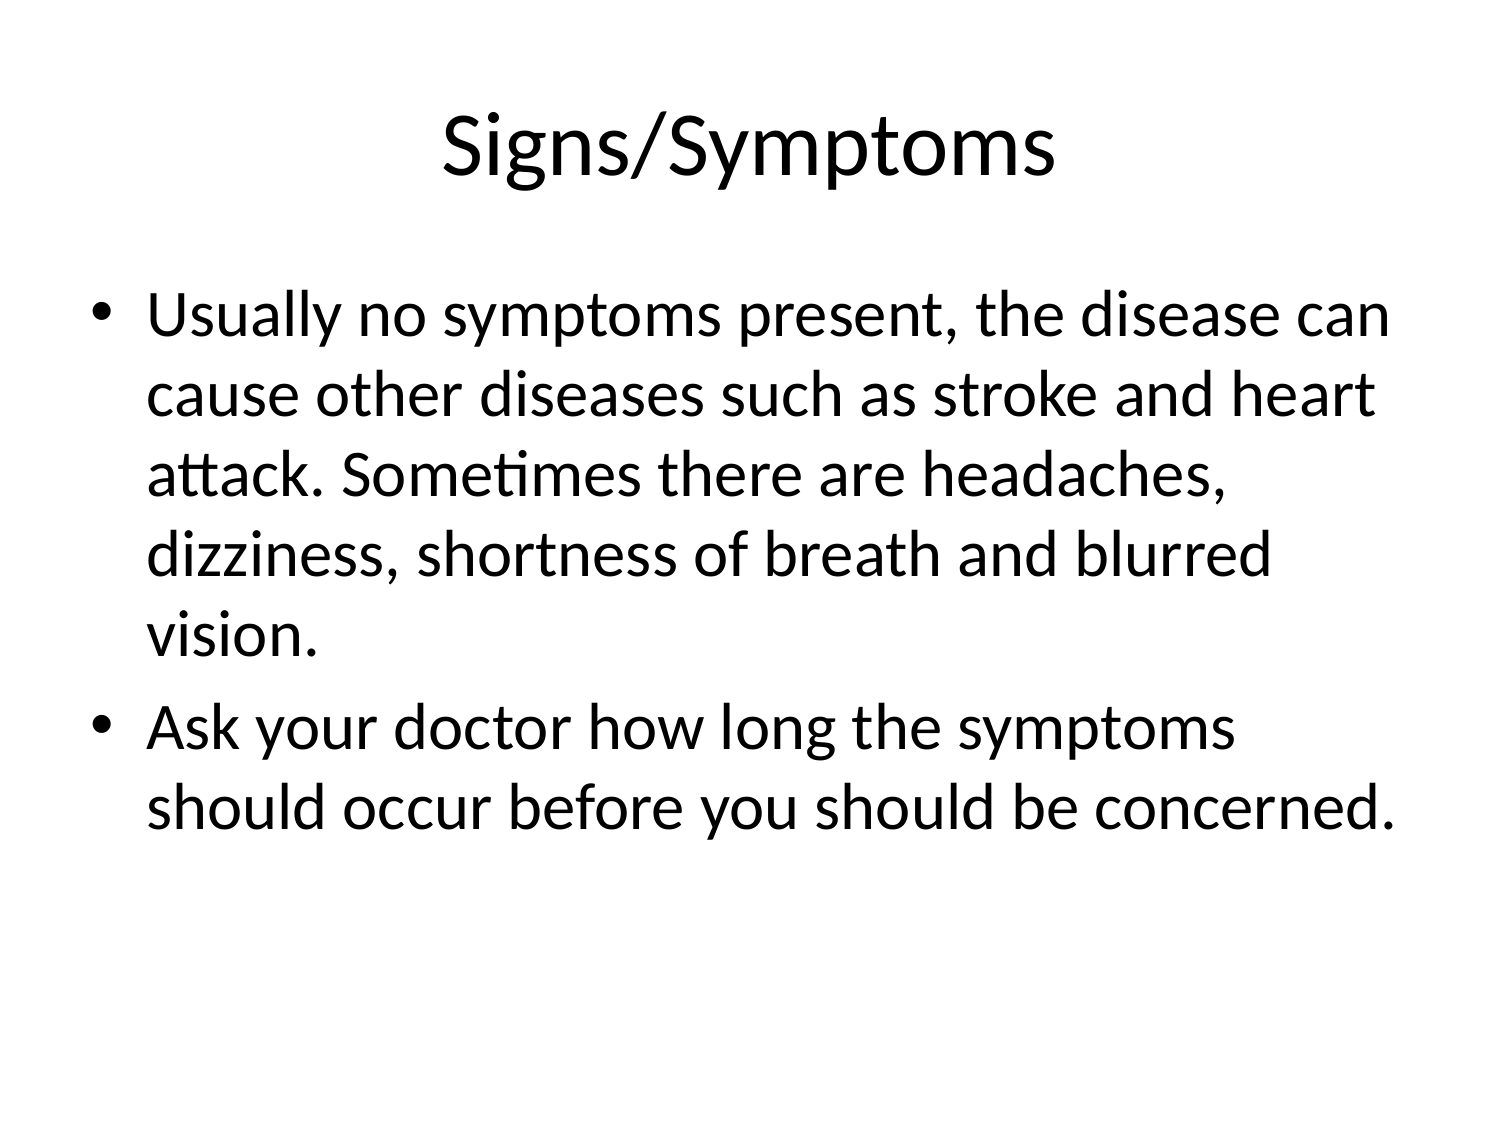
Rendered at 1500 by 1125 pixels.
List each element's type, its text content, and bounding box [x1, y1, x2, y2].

list Usually no symptoms present, the disease can cause other diseases such as stroke and heart attack. Sometimes there are headaches, dizziness, shortness of breath and blurred vision. Ask your doctor how long the symptoms should occur before you should be concerned. [75, 262, 1425, 1005]
title Signs/Symptoms [75, 45, 1425, 233]
